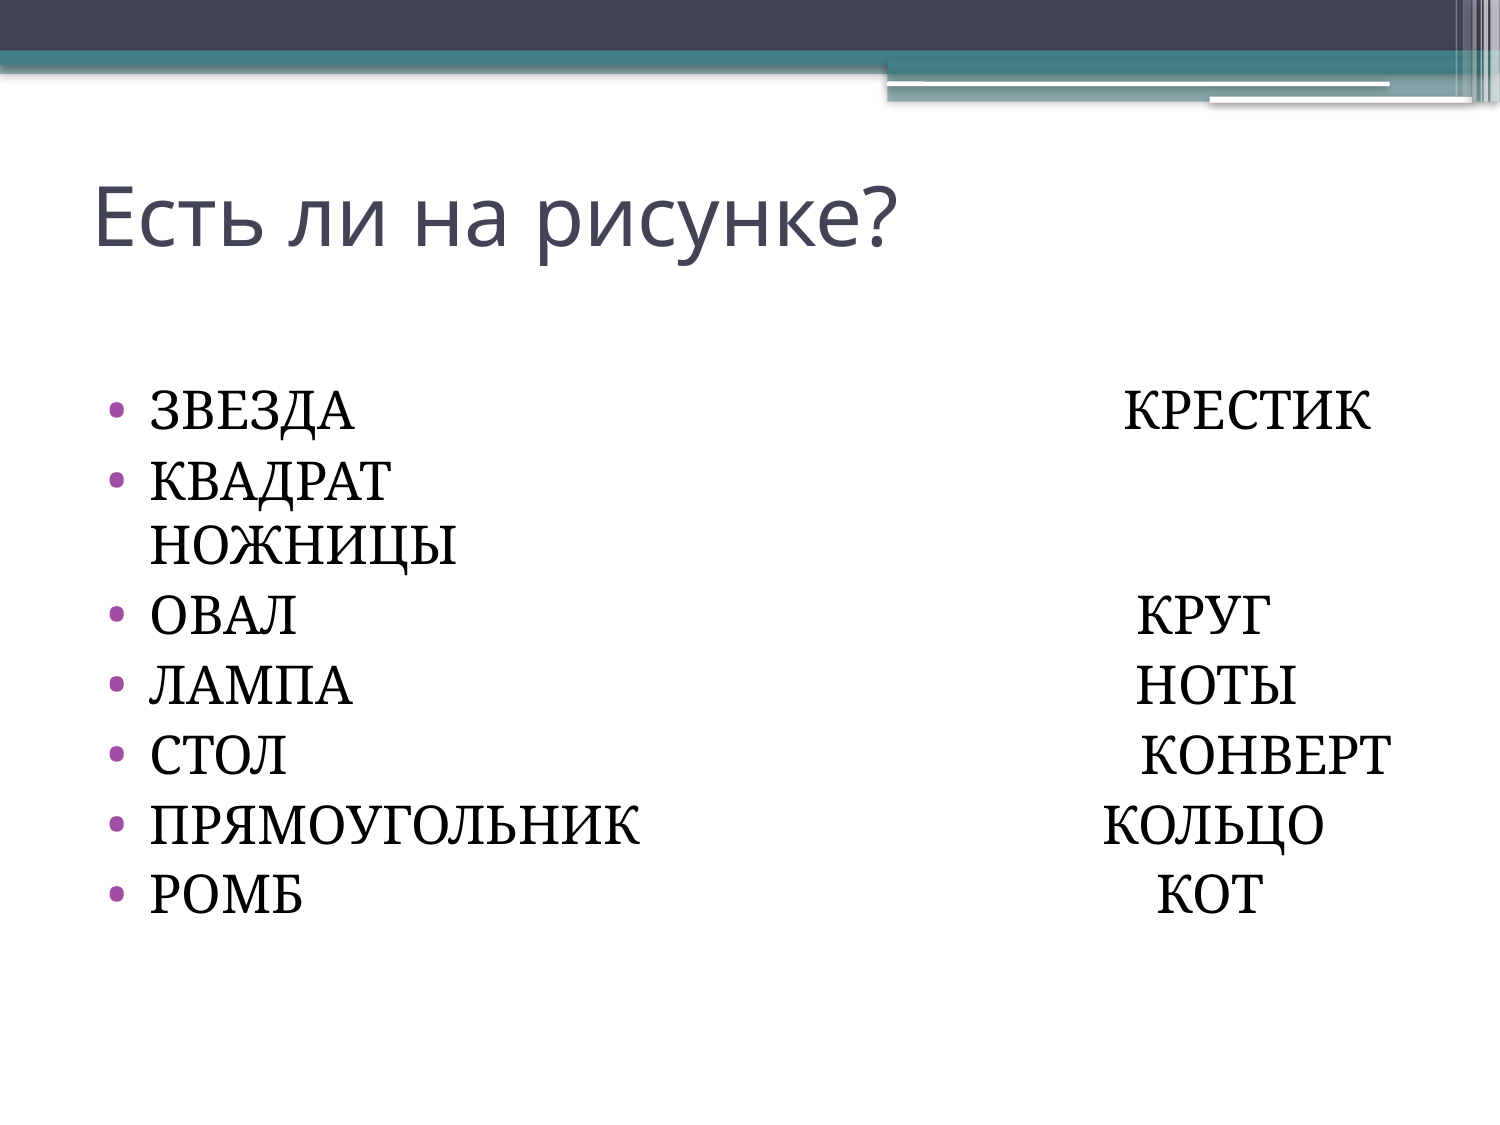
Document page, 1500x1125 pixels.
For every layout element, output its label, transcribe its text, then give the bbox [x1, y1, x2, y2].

title Есть ли на рисунке? [76, 125, 1427, 301]
list ЗВЕЗДА КРЕСТИК КВАДРАТ НОЖНИЦЫ ОВАЛ КРУГ ЛАМПА НОТЫ СТОЛ КОНВЕРТ ПРЯМОУГОЛЬНИК КОЛЬЦО РОМБ КОТ [75, 368, 1425, 1079]
